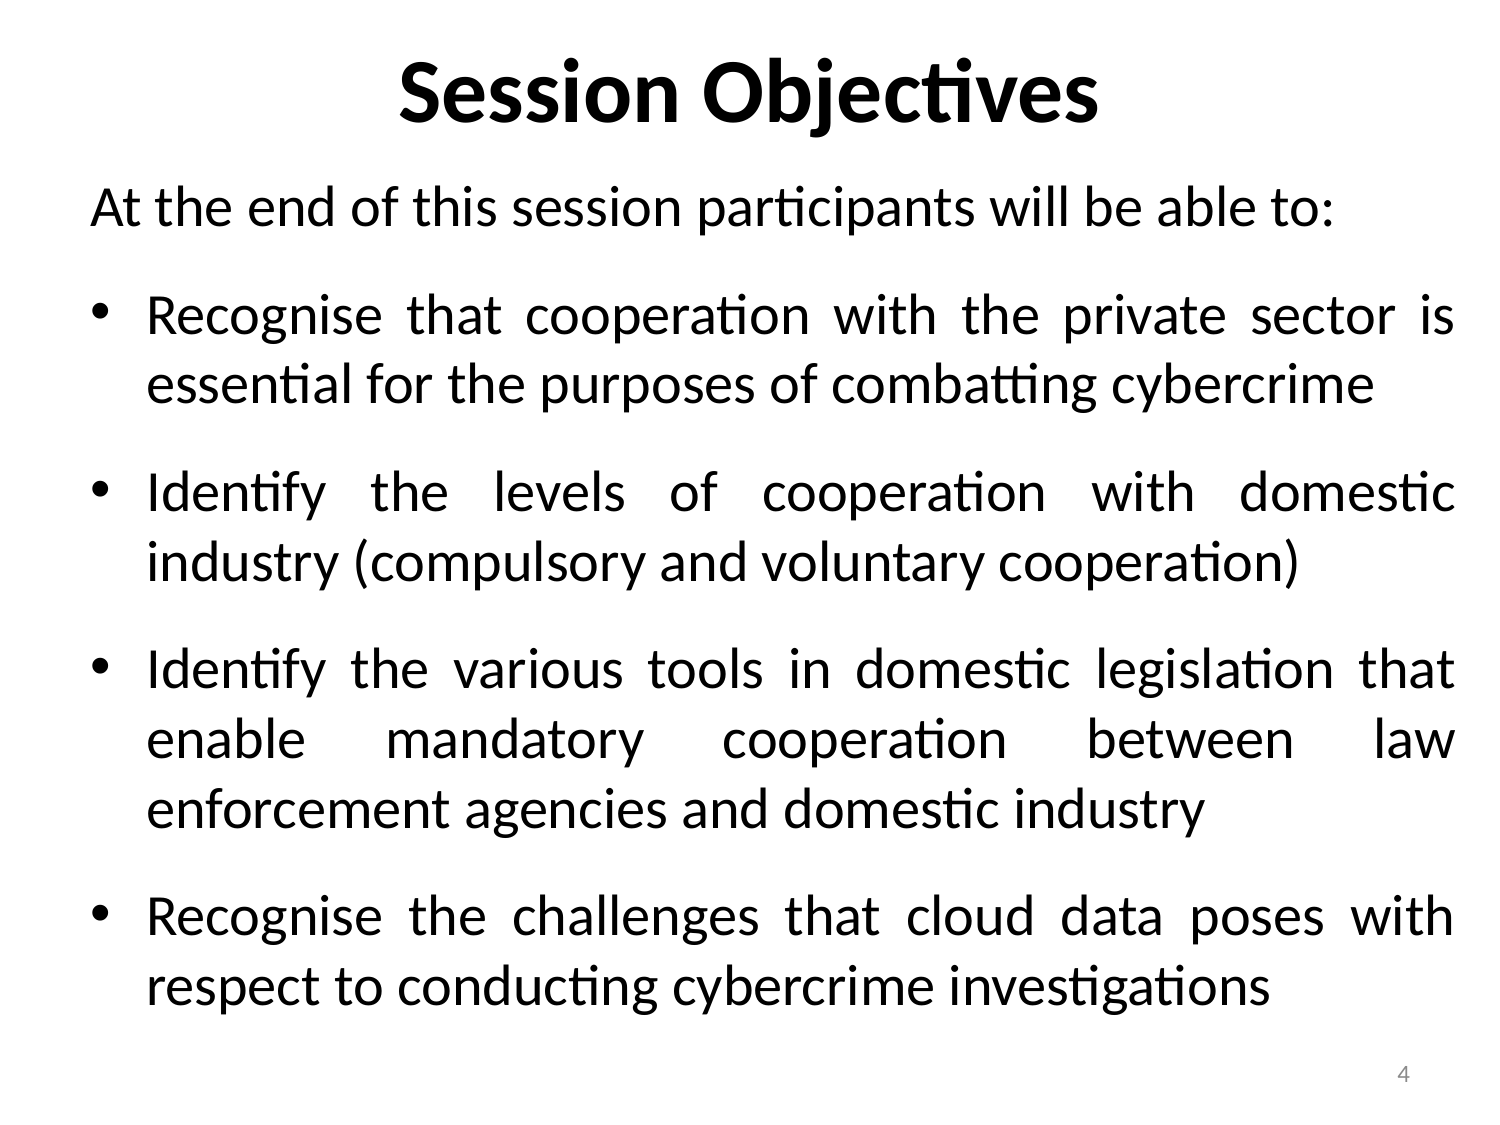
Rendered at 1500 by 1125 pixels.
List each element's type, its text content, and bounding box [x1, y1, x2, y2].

title Session Objectives [75, 23, 1425, 151]
slide_number 4 [1074, 1042, 1425, 1103]
list At the end of this session participants will be able to: Recognise that cooperation with the private sector is essential for the purposes of combatting cybercrime Identify the levels of cooperation with domestic industry (compulsory and voluntary cooperation) Identify the various tools in domestic legislation that enable mandatory cooperation between law enforcement agencies and domestic industry Recognise the challenges that cloud data poses with respect to conducting cybercrime investigations [75, 160, 1472, 1062]
